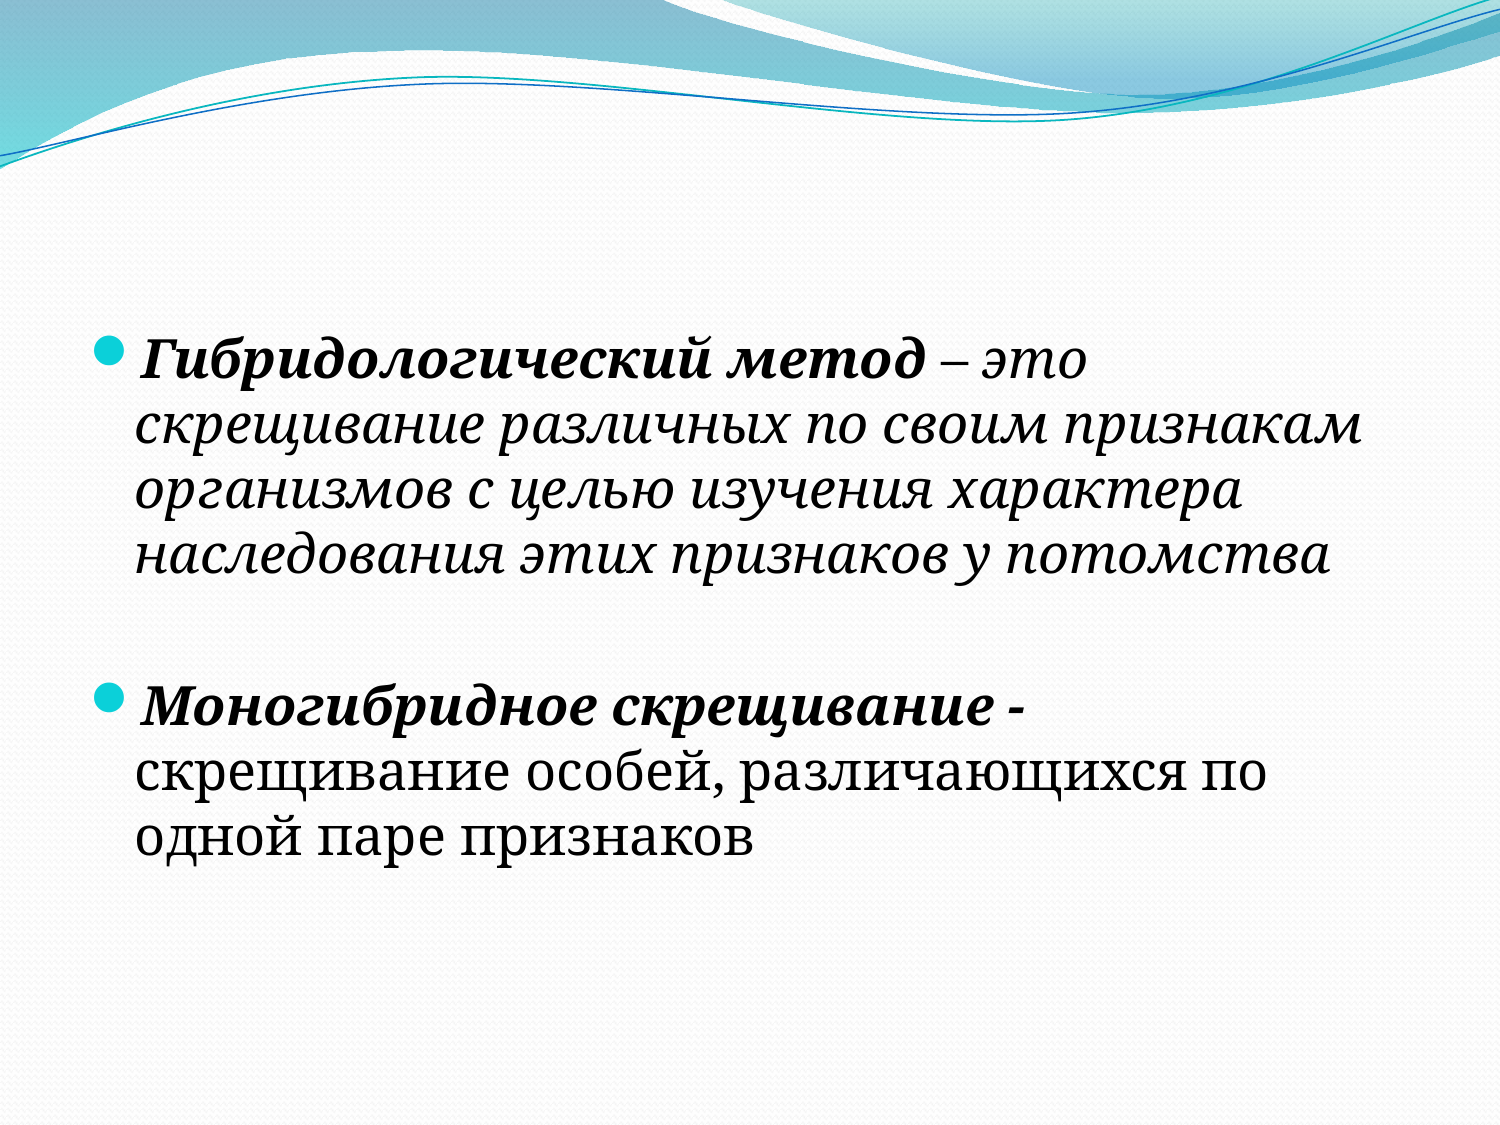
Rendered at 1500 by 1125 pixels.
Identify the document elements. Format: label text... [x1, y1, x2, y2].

list Гибридологический метод – это скрещивание различных по своим признакам организмов с целью изучения характера наследования этих признаков у потомства Моногибридное скрещивание - скрещивание особей, различающихся по одной паре признаков [75, 317, 1425, 1038]
